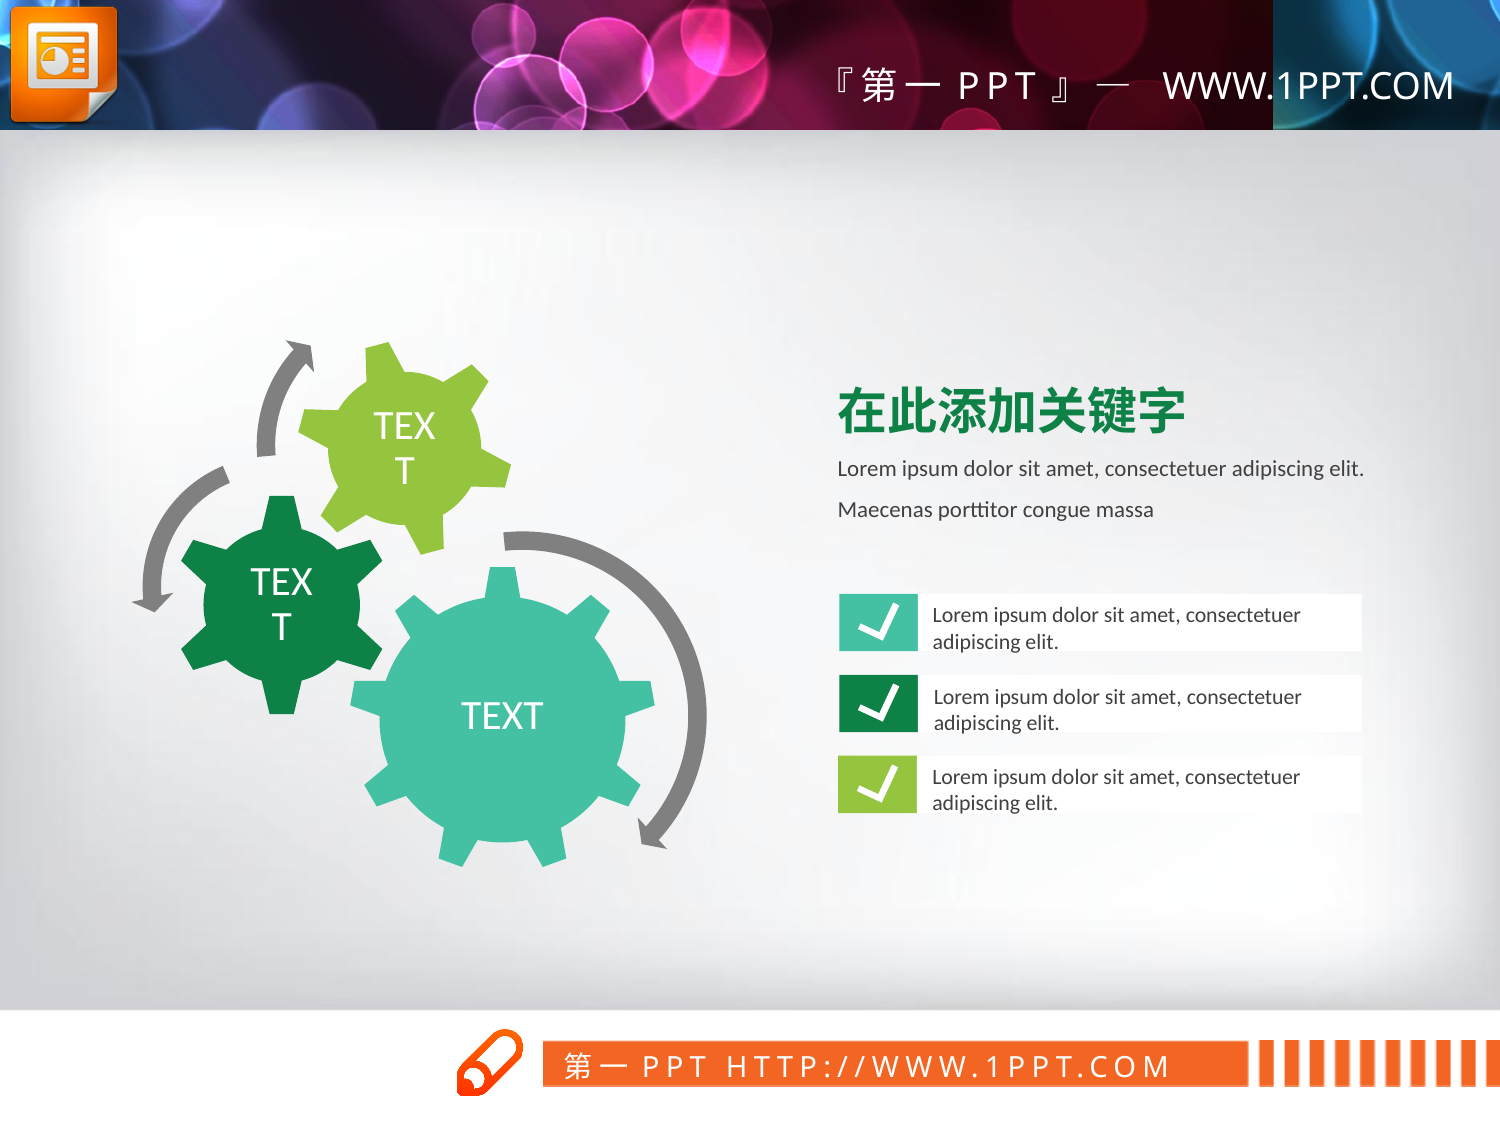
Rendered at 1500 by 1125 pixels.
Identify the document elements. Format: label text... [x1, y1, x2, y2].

text_box [256, 340, 315, 457]
text_box TEXT [350, 567, 655, 867]
text_box [857, 683, 900, 722]
text_box [131, 465, 230, 613]
picture [0, 0, 1500, 1012]
text_box TEXT [298, 341, 512, 555]
text_box TEXT [181, 495, 383, 715]
text_box [839, 674, 917, 733]
picture [543, 1040, 1500, 1087]
text_box 在此添加关键字 Lorem ipsum dolor sit amet, consectetuer adipiscing elit. Maecenas porttitor congue massa [822, 342, 1441, 530]
text_box [856, 764, 899, 803]
text_box [503, 531, 707, 849]
text_box [857, 602, 900, 641]
text_box Lorem ipsum dolor sit amet, consectetuer adipiscing elit. [917, 755, 1362, 823]
text_box [839, 593, 917, 652]
text_box Lorem ipsum dolor sit amet, consectetuer adipiscing elit. [919, 675, 1362, 743]
text_box [838, 755, 916, 814]
text_box Lorem ipsum dolor sit amet, consectetuer adipiscing elit. [917, 593, 1362, 661]
